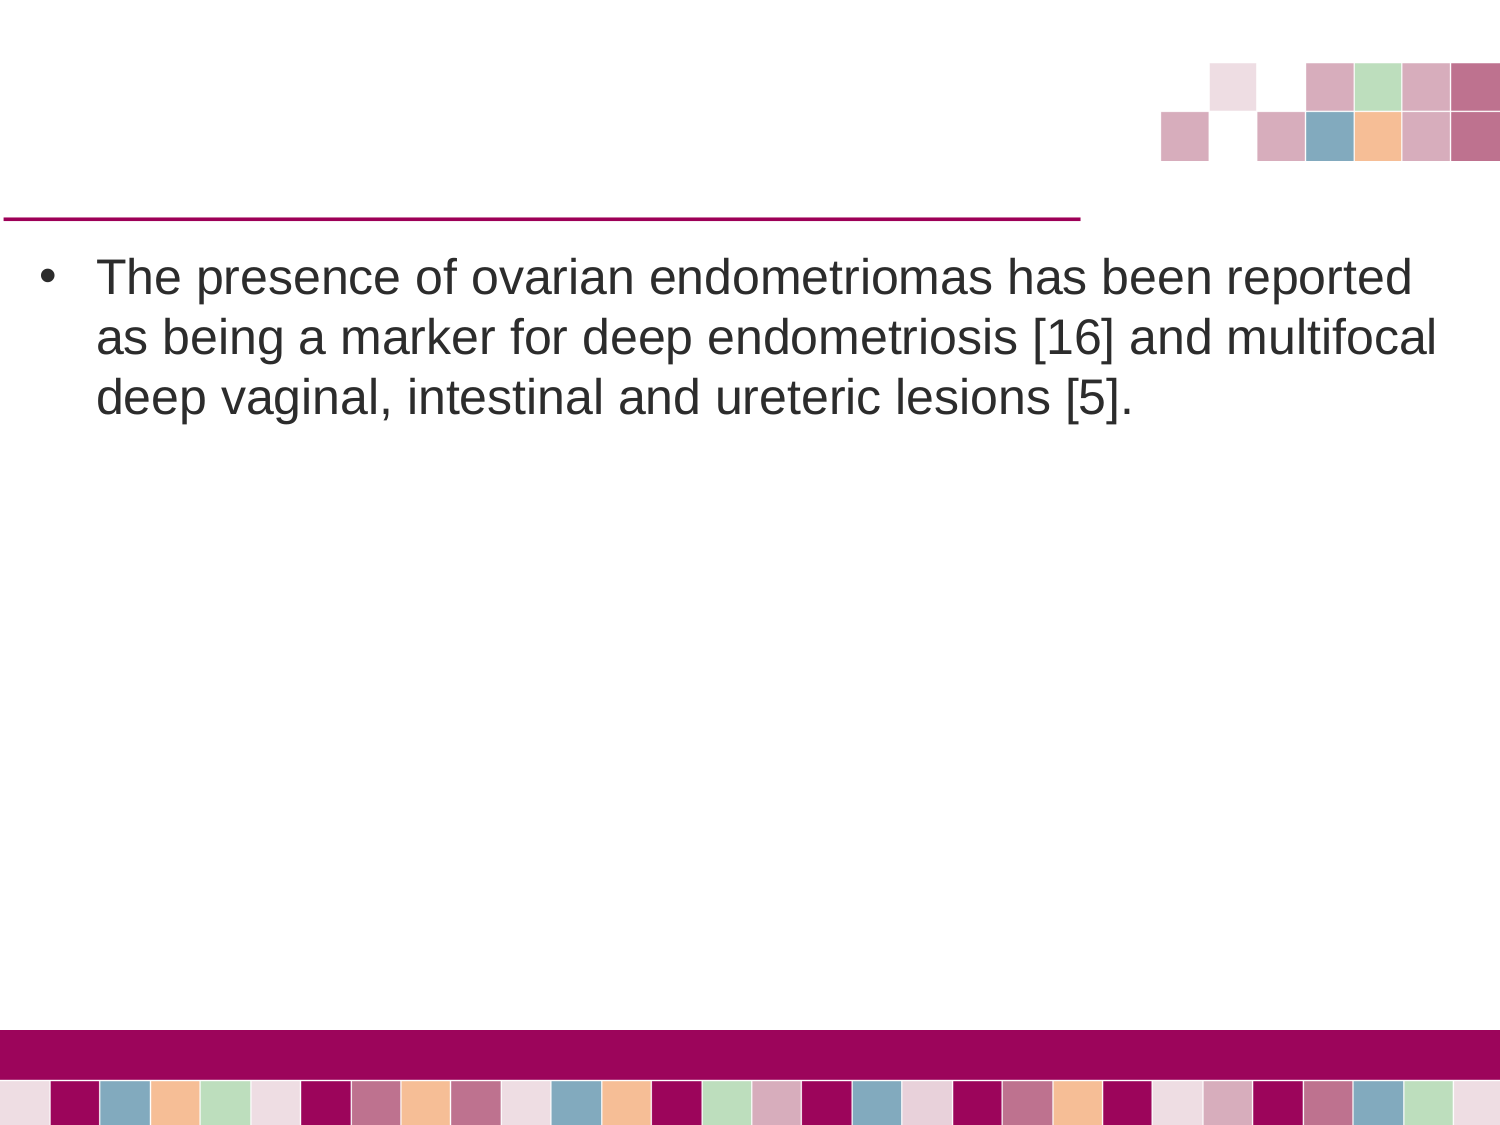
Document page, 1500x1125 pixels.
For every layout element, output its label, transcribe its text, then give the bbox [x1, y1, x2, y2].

picture [0, 212, 1088, 227]
picture [0, 1030, 1500, 1125]
list The presence of ovarian endometriomas has been reported as being a marker for deep endometriosis [16] and multifocal deep vaginal, intestinal and ureteric lesions [5]. [24, 237, 1476, 1013]
picture [1149, 62, 1500, 161]
